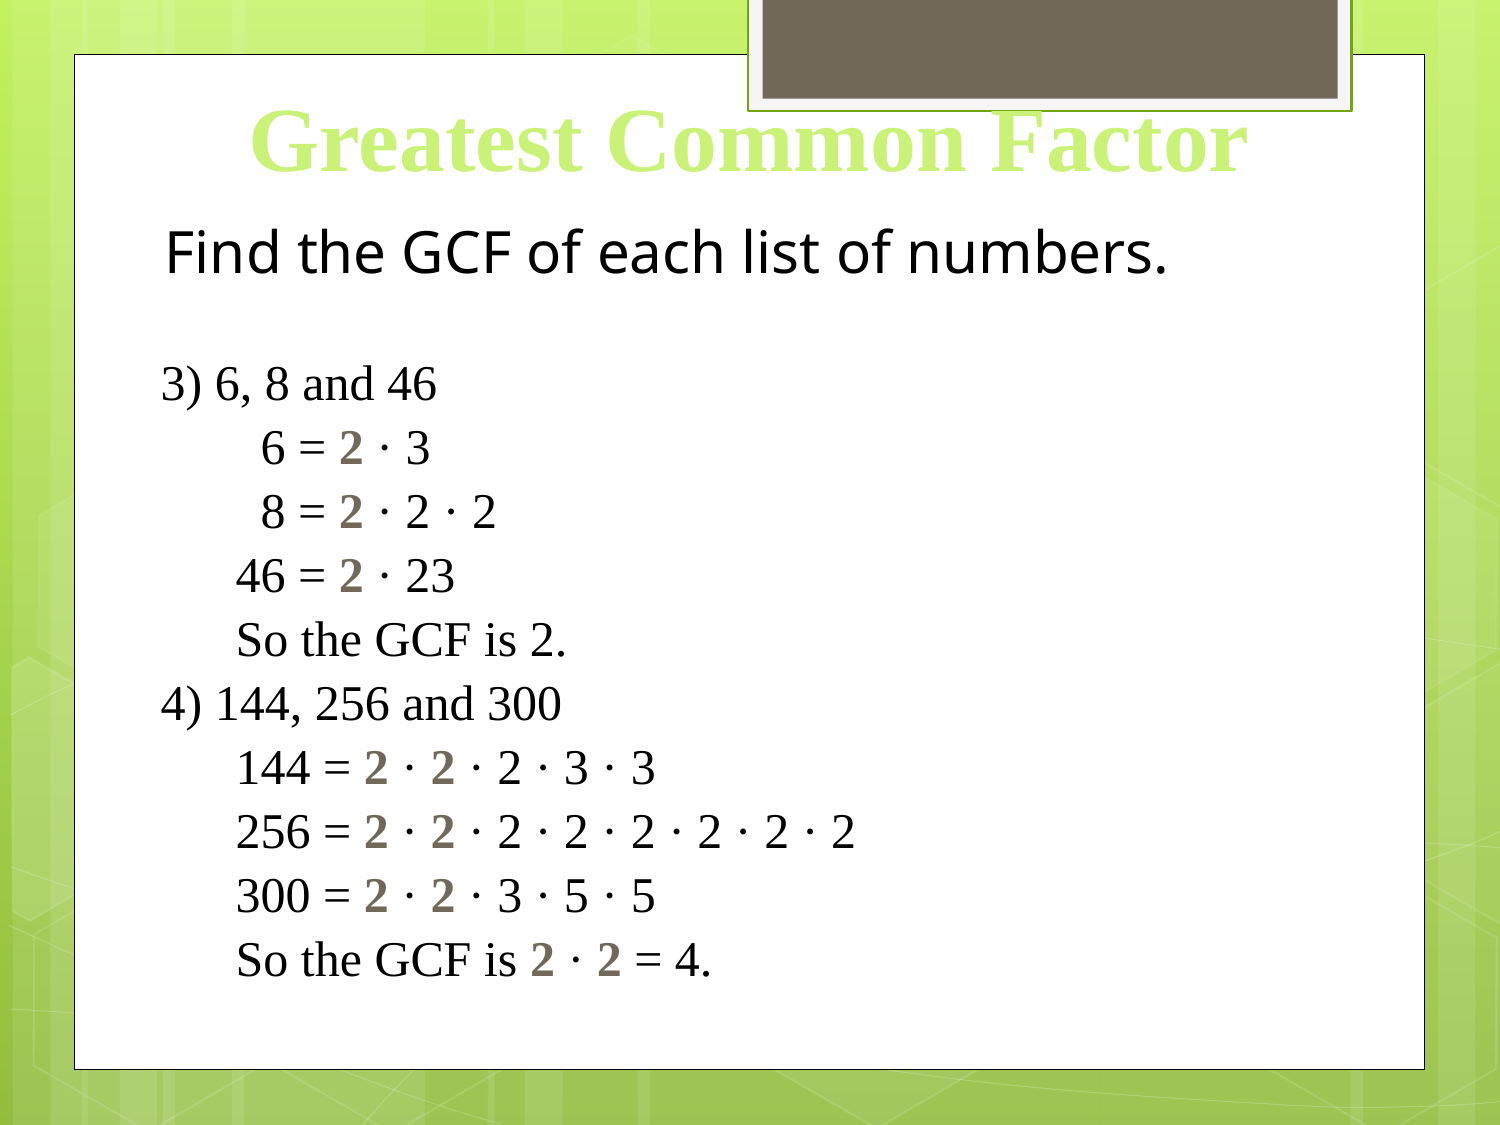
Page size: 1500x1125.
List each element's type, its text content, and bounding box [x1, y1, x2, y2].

text_box Find the GCF of each list of numbers. [149, 207, 1350, 293]
text_box 3) 6, 8 and 46 6 = 2 · 3 8 = 2 · 2 · 2 46 = 2 · 23 So the GCF is 2. 4) 144, 256 and 300 144 = 2 · 2 · 2 · 3 · 3 256 = 2 · 2 · 2 · 2 · 2 · 2 · 2 · 2 300 = 2 · 2 · 3 · 5 · 5 So the GCF is 2 · 2 = 4. [145, 350, 1346, 995]
text_box Greatest Common Factor [74, 85, 1425, 186]
